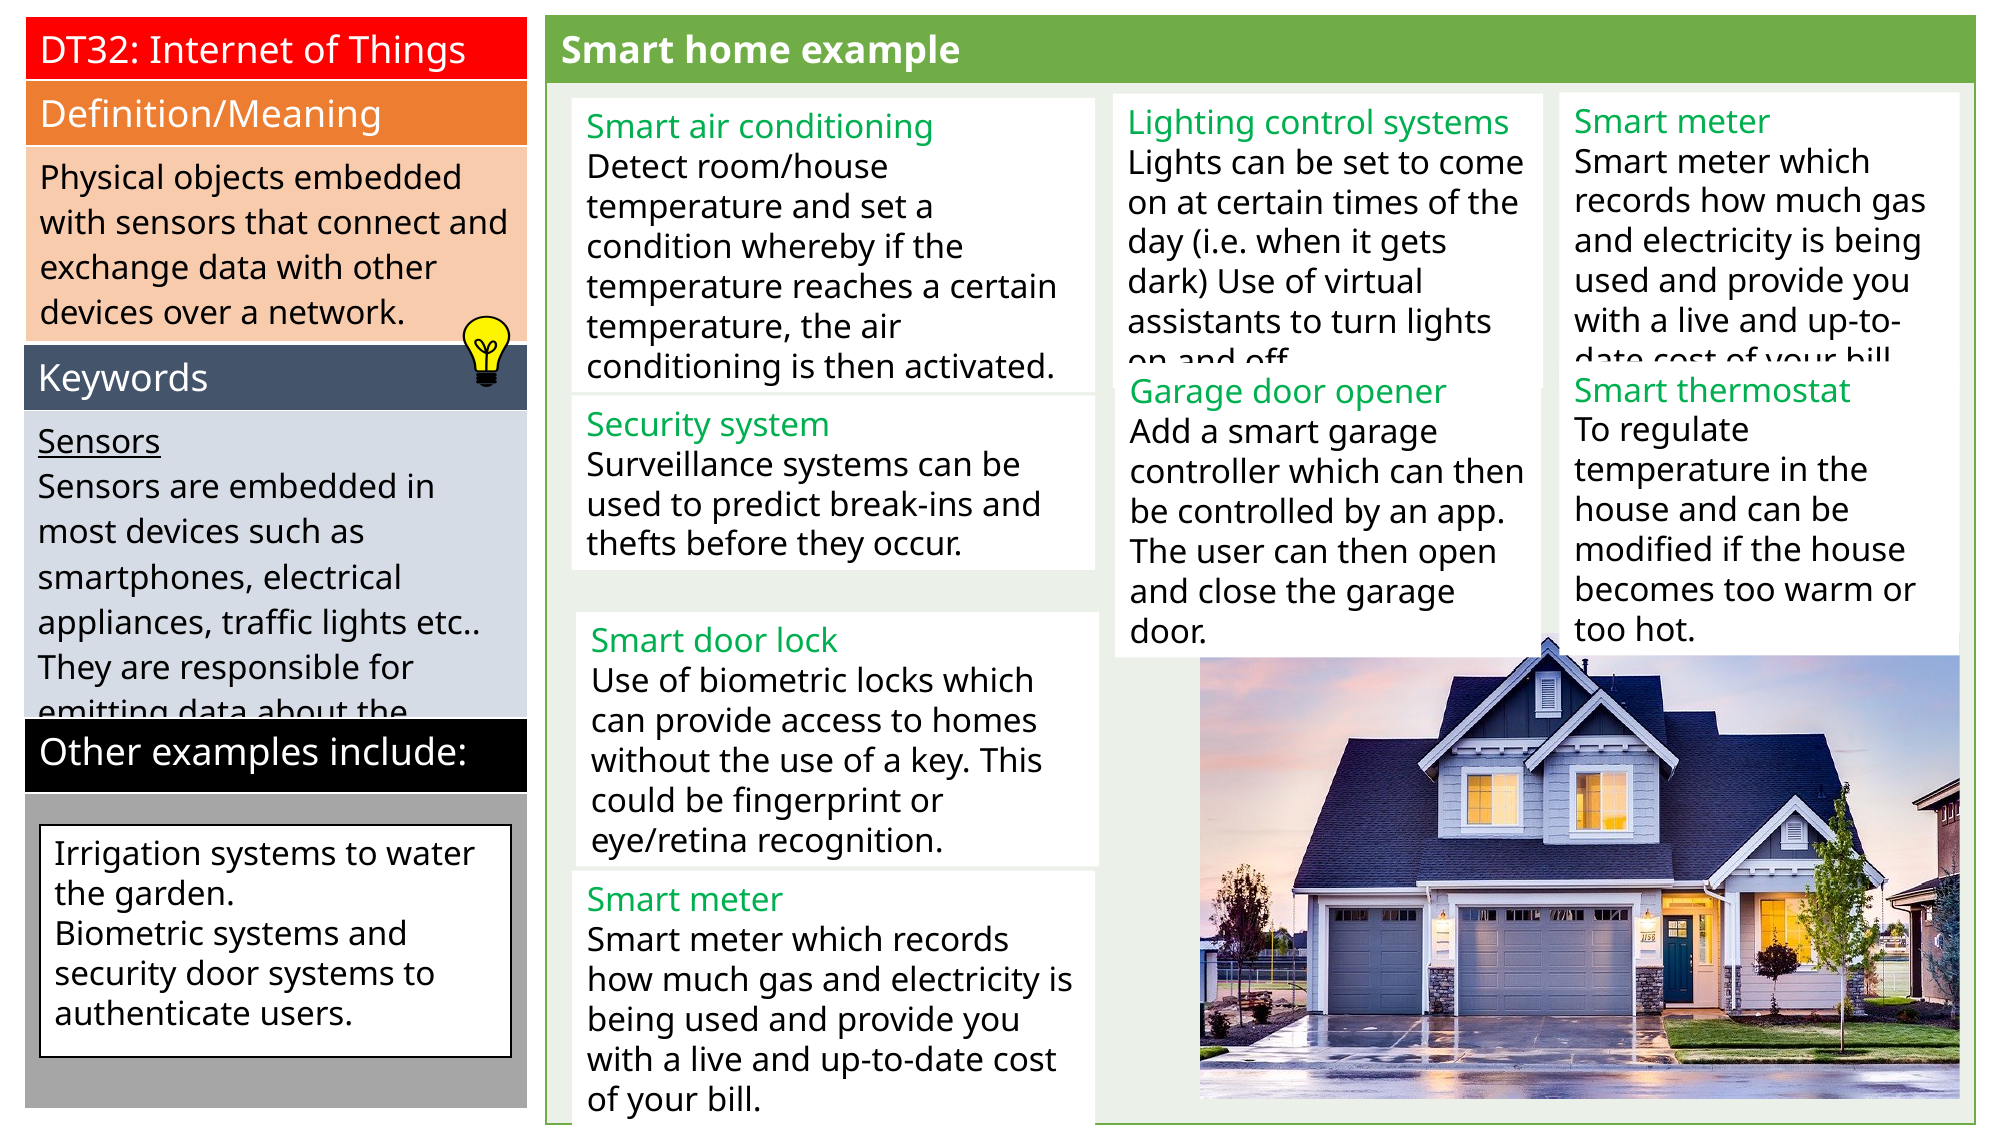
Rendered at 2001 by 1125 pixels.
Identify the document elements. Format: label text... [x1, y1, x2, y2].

table_cell [25, 794, 527, 1108]
text_box Lighting control systems Lights can be set to come on at certain times of the day (i.e. when it gets dark) Use of virtual assistants to turn lights on and off. [1112, 93, 1544, 388]
text_box Smart air conditioning Detect room/house temperature and set a condition whereby if the temperature reaches a certain temperature, the air conditioning is then activated. [571, 97, 1096, 393]
text_box Smart meter Smart meter which records how much gas and electricity is being used and provide you with a live and up-to-date cost of your bill. [572, 870, 1096, 1125]
text_box Garage door opener Add a smart garage controller which can then be controlled by an app. The user can then open and close the garage door. [1114, 363, 1542, 658]
table_header Smart home example [547, 17, 1974, 81]
text_box Smart meter Smart meter which records how much gas and electricity is being used and provide you with a live and up-to-date cost of your bill. [1559, 92, 1960, 361]
picture [440, 315, 529, 388]
text_box Smart thermostat To regulate temperature in the house and can be modified if the house becomes too warm or too hot. [1559, 361, 1960, 632]
table_header Definition/Meaning [26, 81, 527, 145]
text_box Irrigation systems to water the garden. Biometric systems and security door systems to authenticate users. [39, 824, 512, 1058]
table_header Keywords [24, 345, 527, 410]
text_box Smart door lock Use of biometric locks which can provide access to homes without the use of a key. This could be fingerprint or eye/retina recognition. [576, 612, 1100, 867]
table_cell [547, 83, 1974, 1123]
text_box Security system Surveillance systems can be used to predict break-ins and thefts before they occur. [571, 395, 1096, 570]
table_cell Sensors Sensors are embedded in most devices such as smartphones, electrical appliances, traffic lights etc.. They are responsible for emitting data about the working state of these devices. [24, 411, 527, 717]
table_cell Physical objects embedded with sensors that connect and exchange data with other devices over a network. [26, 147, 527, 341]
table_header Other examples include: [25, 719, 527, 792]
table_header DT32: Internet of Things (IoT) [26, 17, 527, 79]
picture [1199, 632, 1960, 1099]
